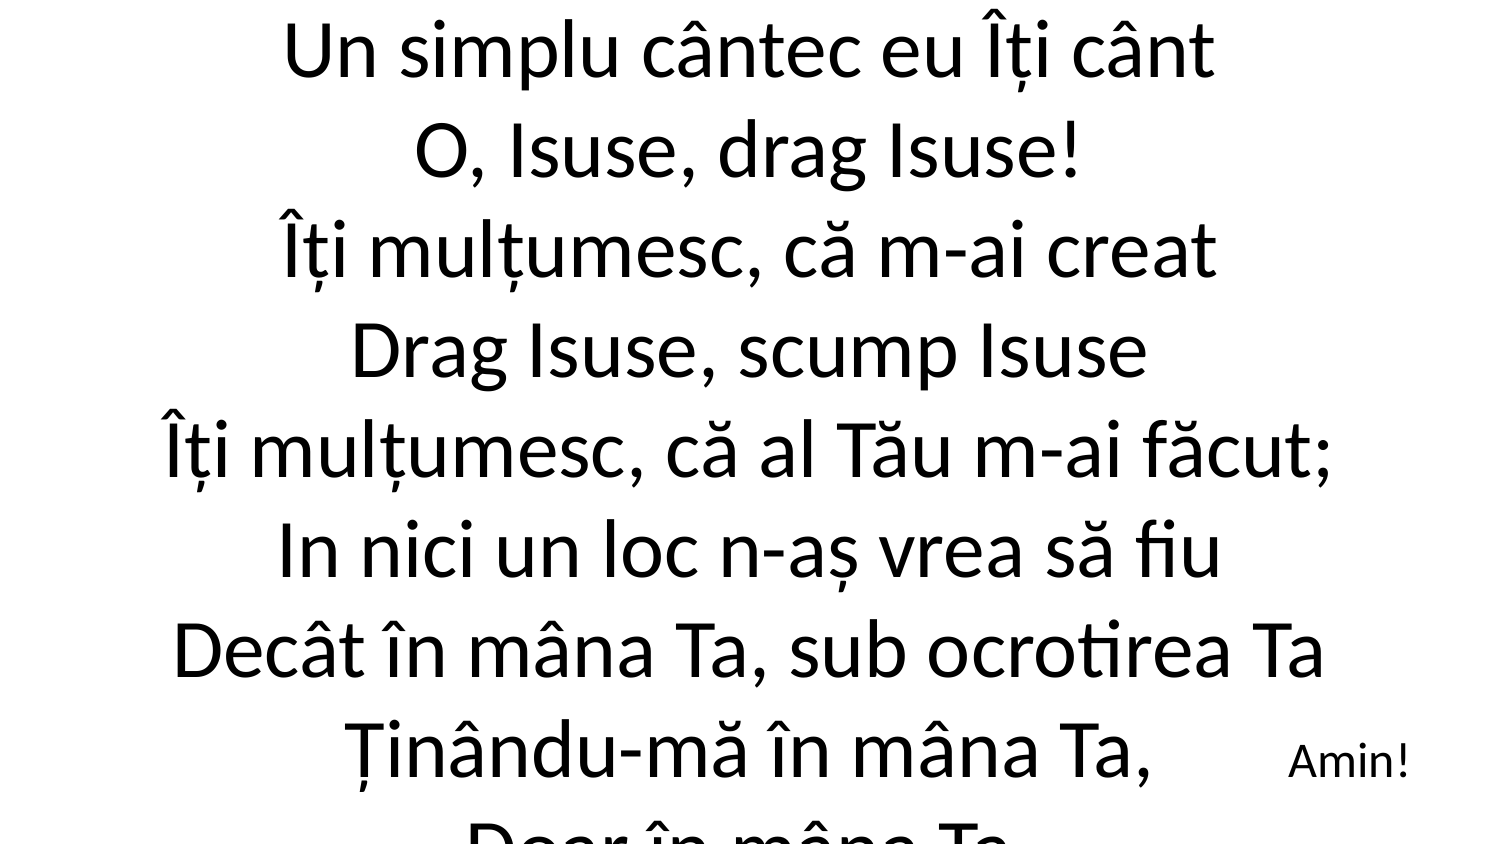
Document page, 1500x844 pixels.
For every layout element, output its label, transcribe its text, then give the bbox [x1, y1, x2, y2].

text_box Amin! [1273, 674, 1427, 795]
text_box Un simplu cântec eu Îți cânt O, Isuse, drag Isuse! Îți mulțumesc, că m-ai creat Drag Isuse, scump Isuse Îți mulțumesc, că al Tău m-ai făcut; In nici un loc n-aș vrea să fiu Decât în mâna Ta, sub ocrotirea Ta Ținându-mă în mâna Ta, Doar în mâna Ta. [148, 0, 1352, 844]
